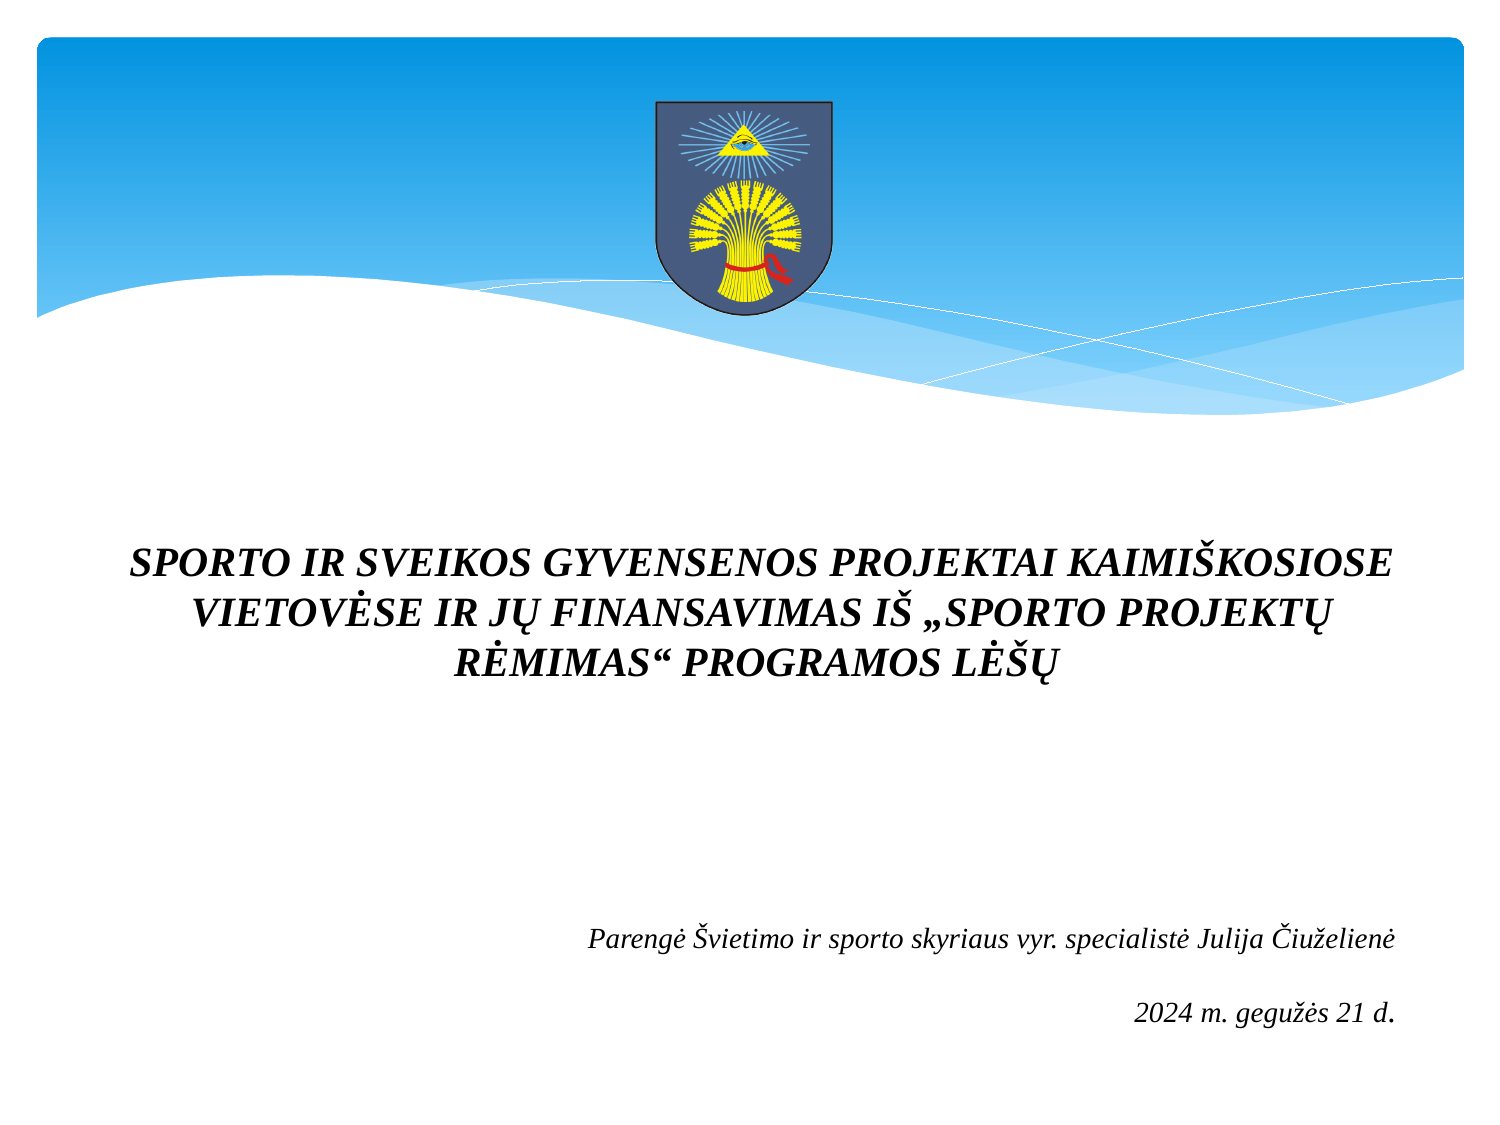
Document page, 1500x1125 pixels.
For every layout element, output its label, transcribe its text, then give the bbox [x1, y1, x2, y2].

picture [655, 101, 833, 316]
text_box SPORTO IR SVEIKOS GYVENSENOS PROJEKTAI KAIMIŠKOSIOSE VIETOVĖSE IR JŲ FINANSAVIMAS IŠ „SPORTO PROJEKTŲ RĖMIMAS“ PROGRAMOS LĖŠŲ Parengė Švietimo ir sporto skyriaus vyr. specialistė Julija Čiuželienė 2024 m. gegužės 21 d. [112, 527, 1412, 1037]
